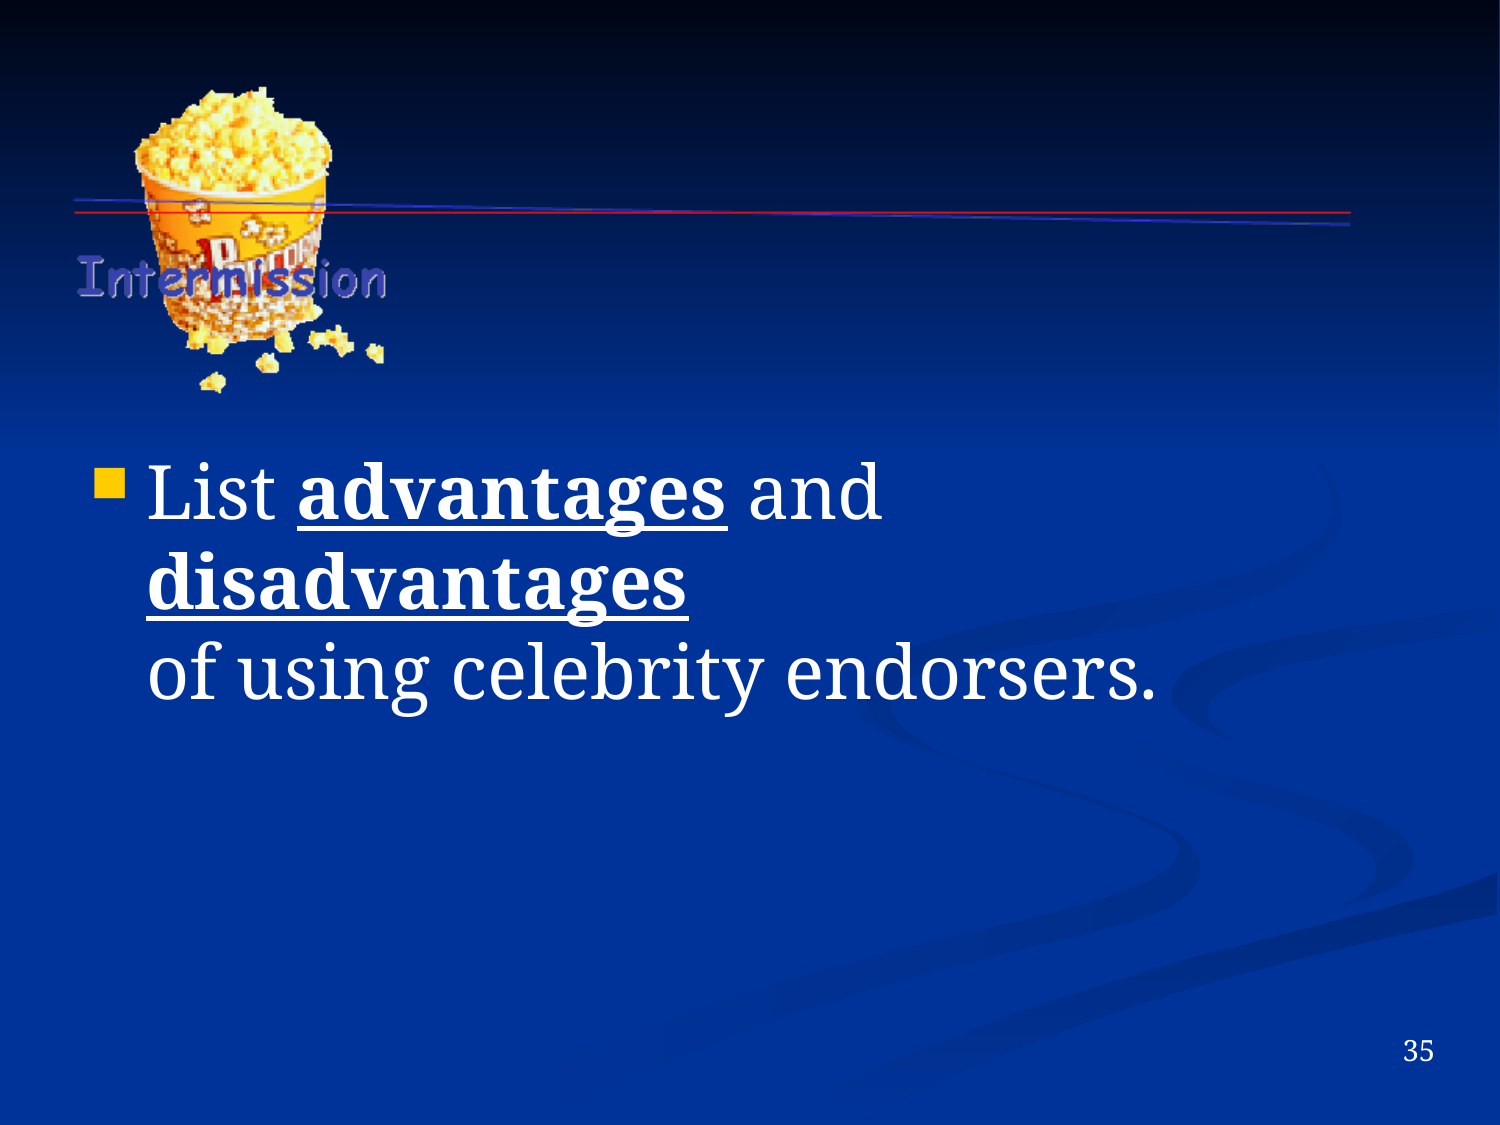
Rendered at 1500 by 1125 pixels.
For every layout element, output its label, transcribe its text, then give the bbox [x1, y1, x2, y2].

text_box 35 [1137, 1024, 1450, 1103]
picture [62, 74, 1352, 451]
list List advantages and disadvantages of using celebrity endorsers. [74, 437, 1426, 1013]
